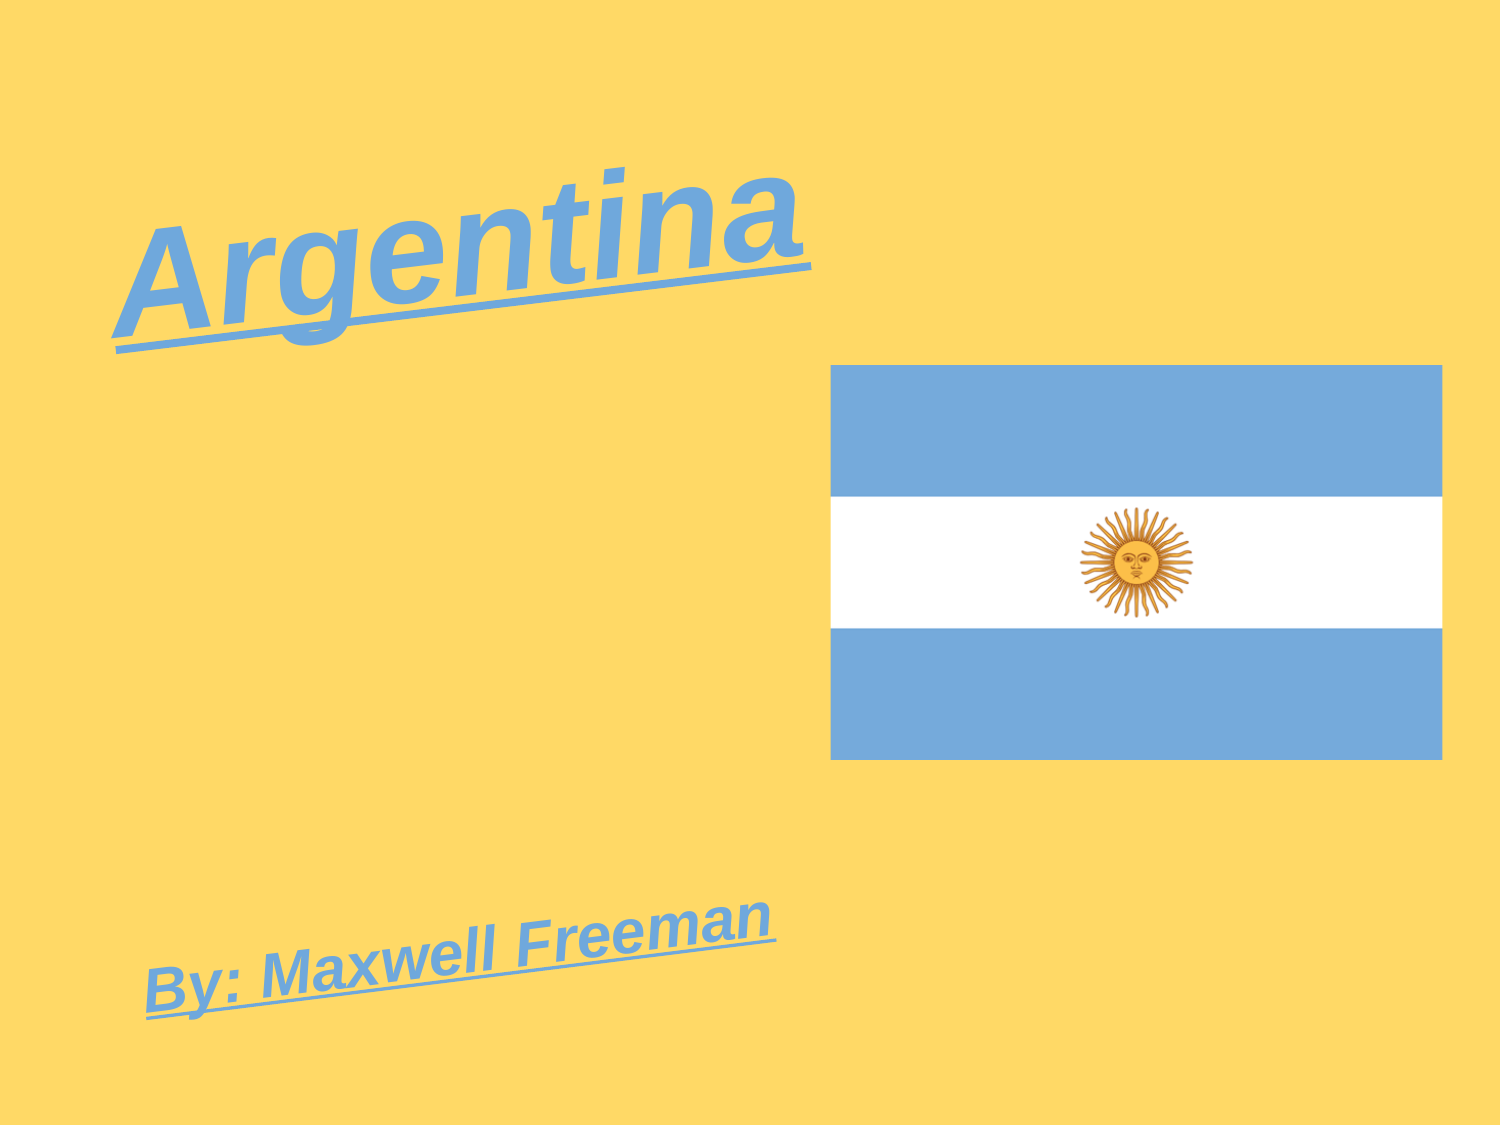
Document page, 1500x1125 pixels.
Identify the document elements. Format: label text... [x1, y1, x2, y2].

title Argentina [0, 50, 1076, 398]
subtitle By: Maxwell Freeman [0, 820, 1107, 1125]
text_box [830, 365, 1443, 760]
